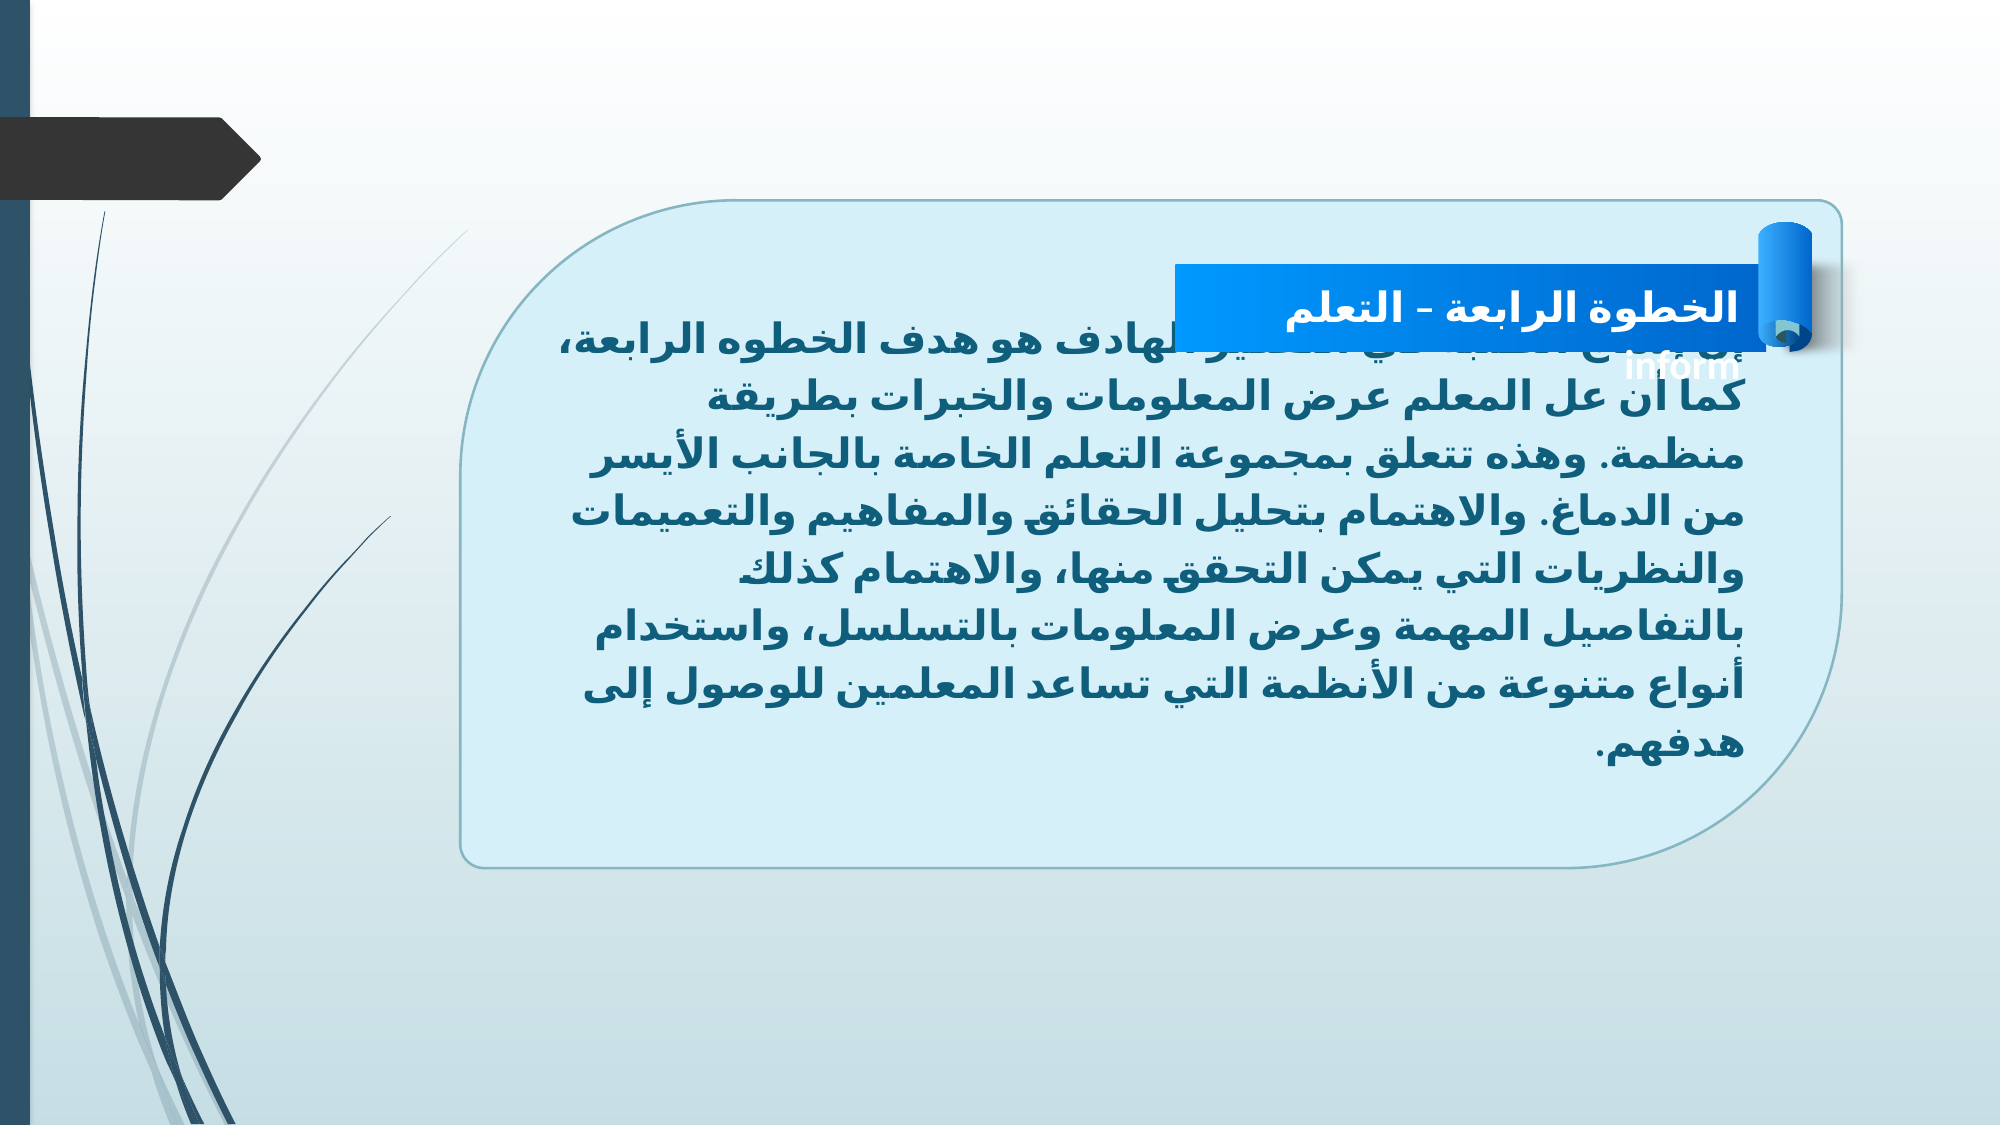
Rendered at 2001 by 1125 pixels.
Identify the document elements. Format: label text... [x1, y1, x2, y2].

text_box الخطوة الرابعة – التعلم inform [1172, 364, 1756, 396]
text_box إن إدماج الطلبة في التفكير الهادف هو هدف الخطوه الرابعة، كما أن عل المعلم عرض المعلومات والخبرات بطريقة منظمة. وهذه تتعلق بمجموعة التعلم الخاصة بالجانب الأيسر من الدماغ. والاهتمام بتحليل الحقائق والمفاهيم والتعميمات والنظريات التي يمكن التحقق منها، والاهتمام كذلك بالتفاصيل المهمة وعرض المعلومات بالتسلسل، واستخدام أنواع متنوعة من الأنظمة التي تساعد المعلمين للوصول إلى هدفهم. [458, 198, 1844, 870]
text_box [1175, 221, 1869, 360]
